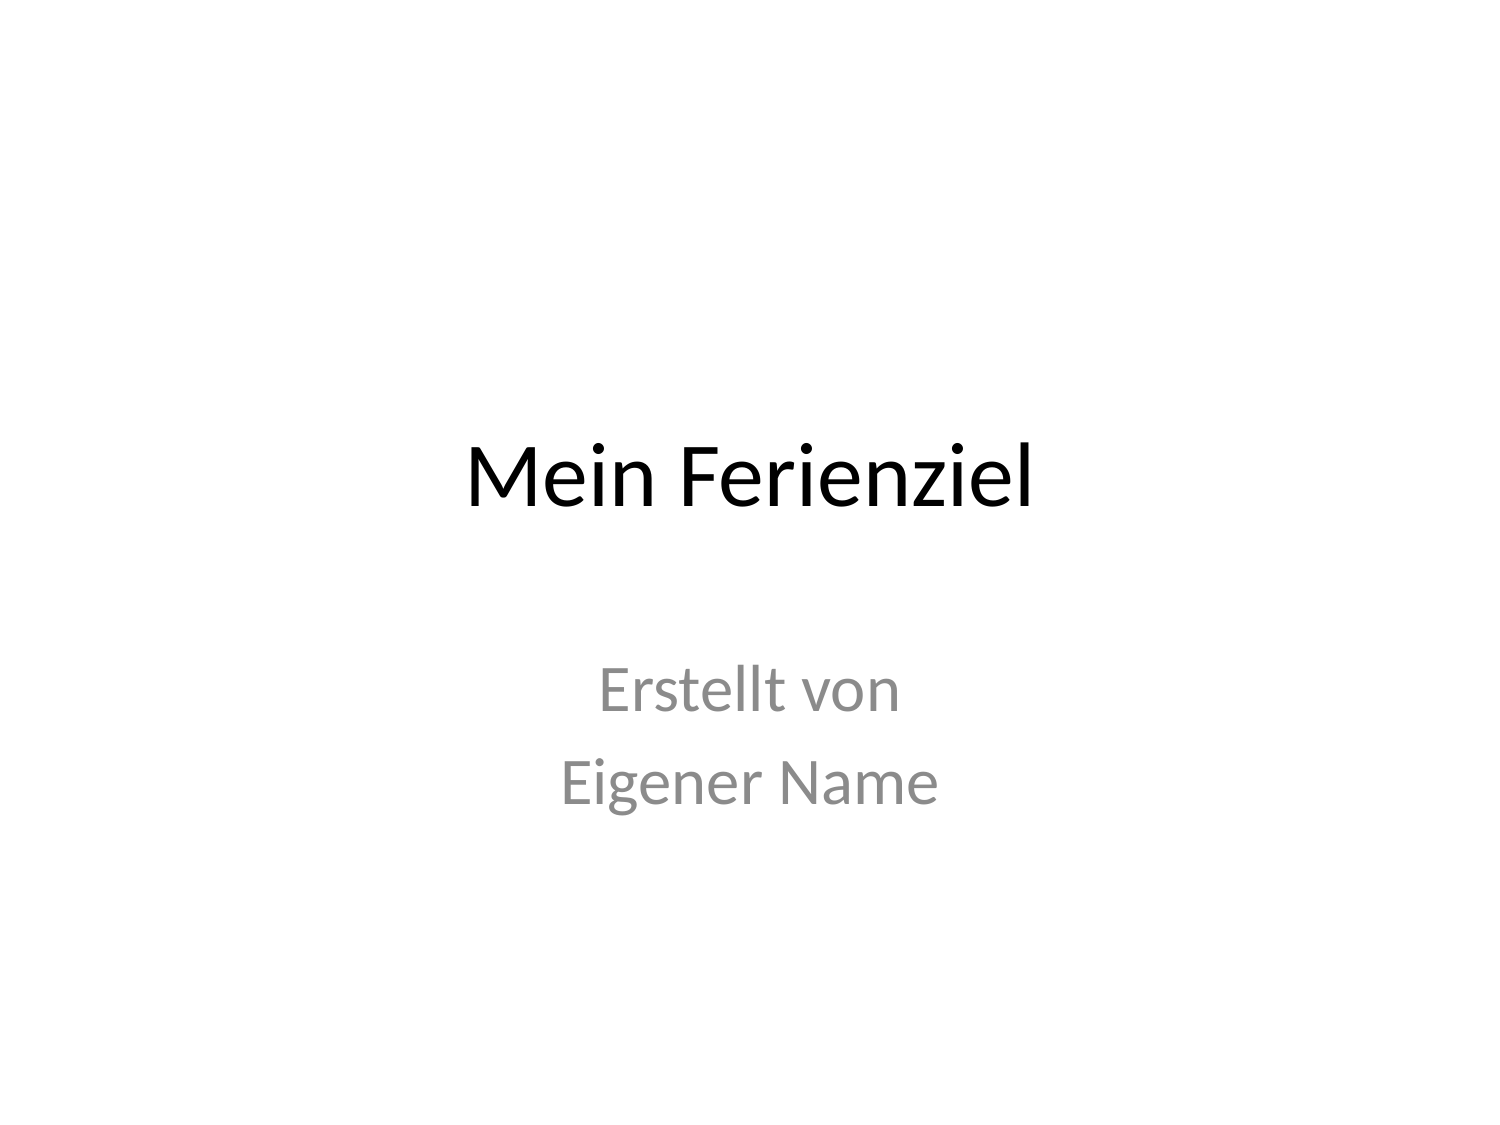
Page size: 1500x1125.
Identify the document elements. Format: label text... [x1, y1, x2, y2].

subtitle Erstellt von Eigener Name [225, 637, 1275, 925]
title Mein Ferienziel [112, 349, 1388, 591]
